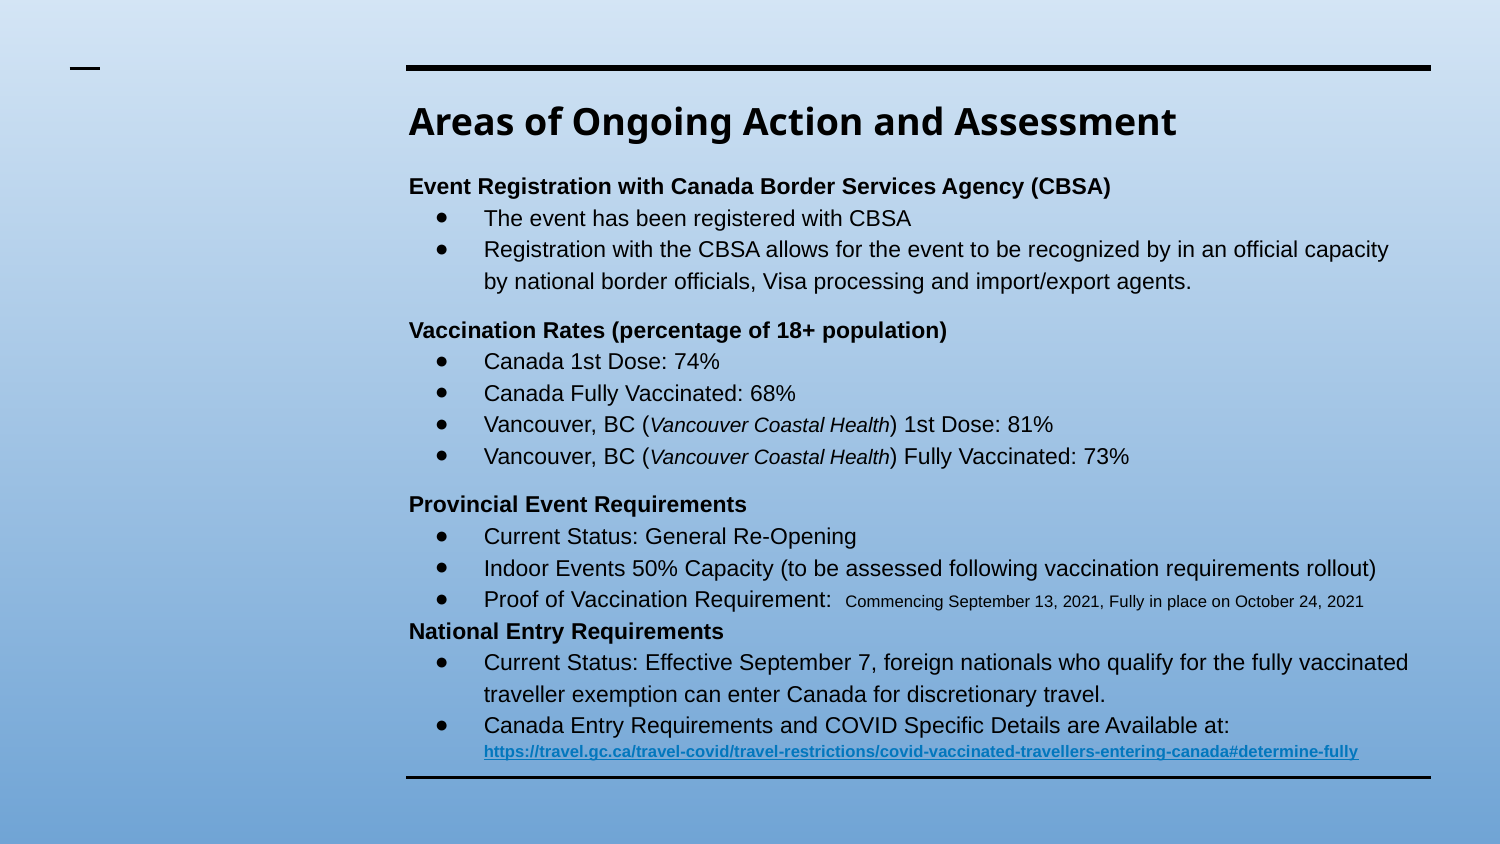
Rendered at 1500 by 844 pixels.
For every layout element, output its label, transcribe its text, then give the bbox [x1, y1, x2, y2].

title Areas of Ongoing Action and Assessment [393, 82, 1431, 147]
list Event Registration with Canada Border Services Agency (CBSA) The event has been registered with CBSA Registration with the CBSA allows for the event to be recognized by in an official capacity by national border officials, Visa processing and import/export agents. Vaccination Rates (percentage of 18+ population) Canada 1st Dose: 74% Canada Fully Vaccinated: 68% Vancouver, BC (Vancouver Coastal Health) 1st Dose: 81% Vancouver, BC (Vancouver Coastal Health) Fully Vaccinated: 73% Provincial Event Requirements Current Status: General Re-Opening Indoor Events 50% Capacity (to be assessed following vaccination requirements rollout) Proof of Vaccination Requirement: Commencing September 13, 2021, Fully in place on October 24, 2021 National Entry Requirements Current Status: Effective September 7, foreign nationals who qualify for the fully vaccinated traveller exemption can enter Canada for discretionary travel. Canada Entry Requirements and COVID Specific Details are Available at: https://travel.gc.ca/travel-covid/travel-restrictions/covid-vaccinated-travellers-entering-canada#determine-fully [393, 152, 1431, 767]
